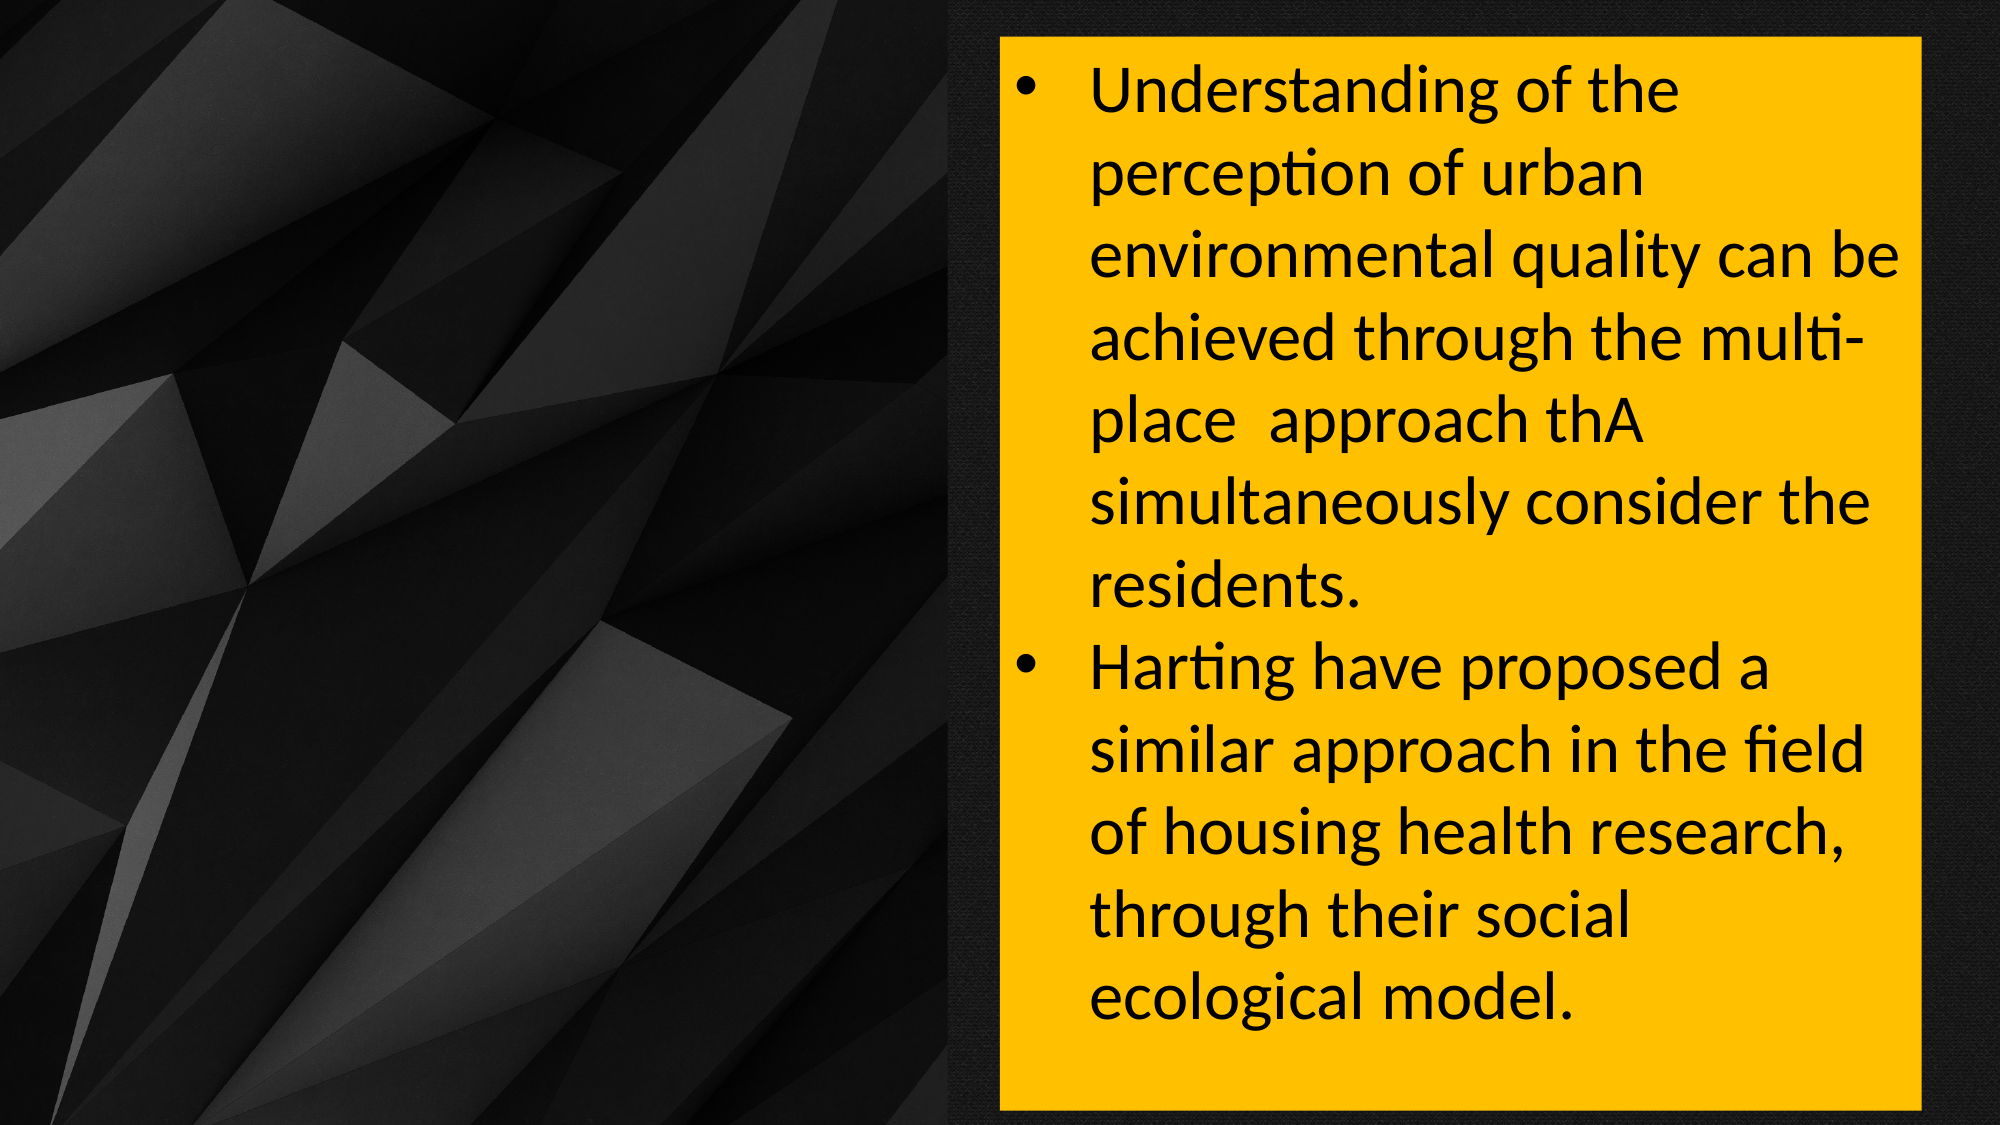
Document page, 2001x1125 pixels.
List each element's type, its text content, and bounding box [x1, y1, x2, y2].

picture [0, 0, 2000, 1125]
text_box Understanding of the perception of urban environmental quality can be achieved through the multi-place approach thA simultaneously consider the residents. Harting have proposed a similar approach in the field of housing health research, through their social ecological model. [999, 36, 1922, 1111]
